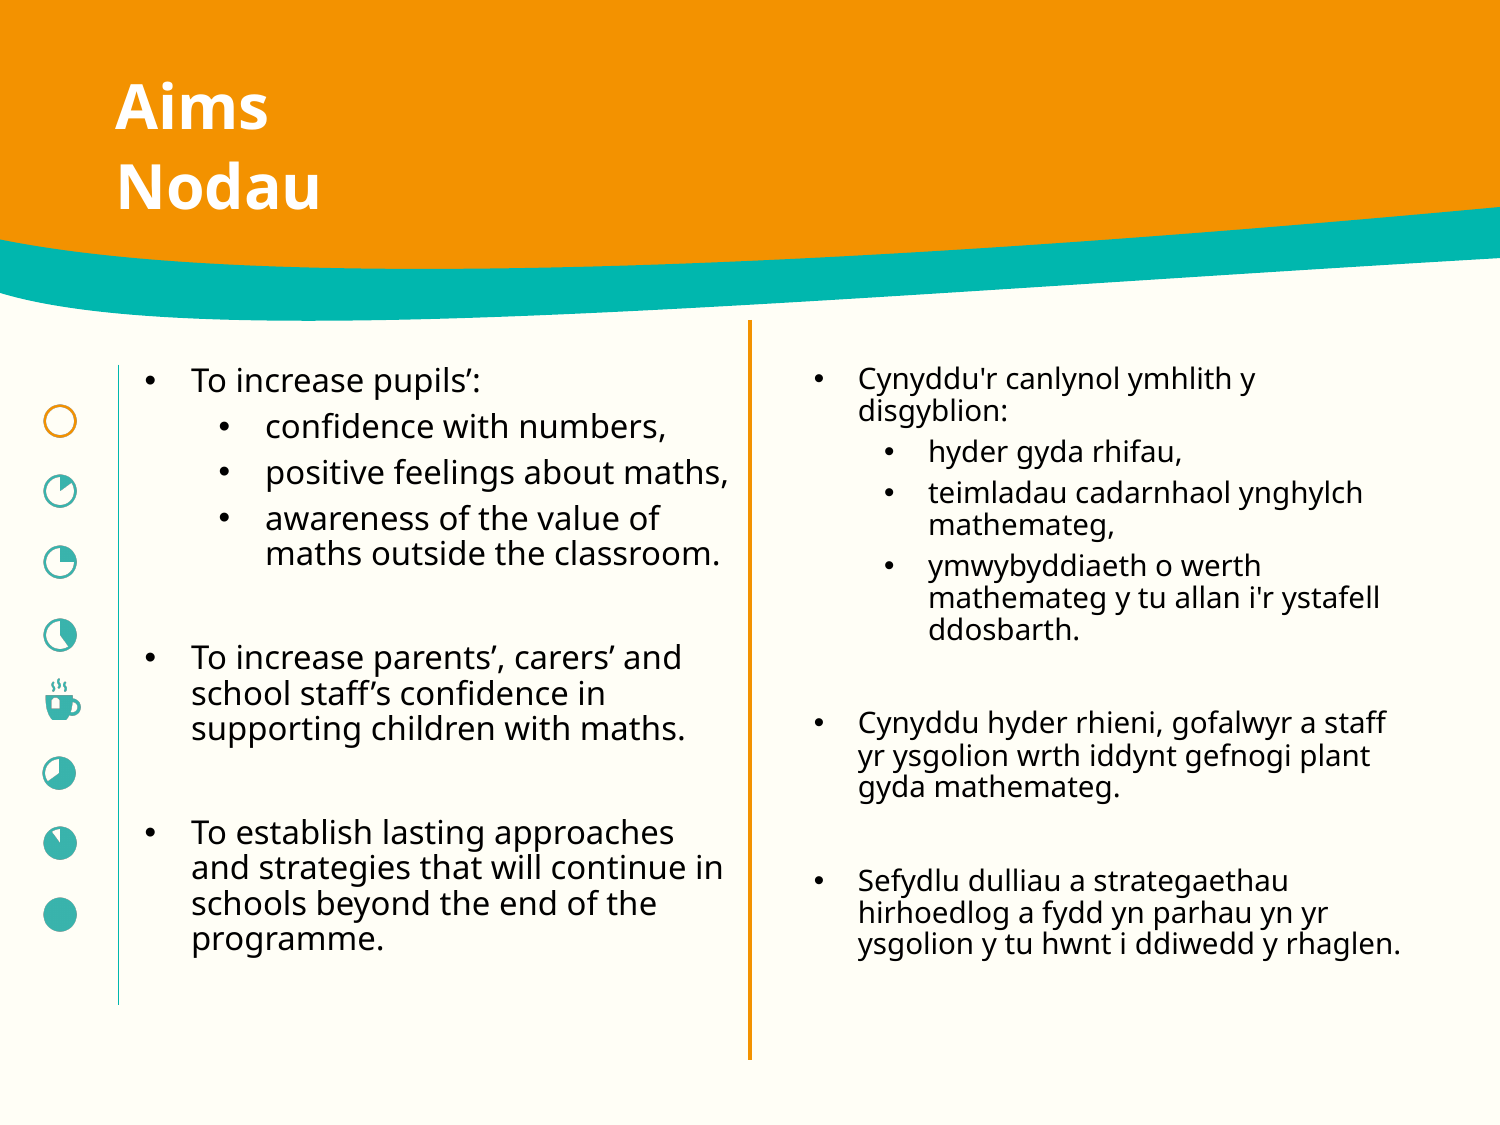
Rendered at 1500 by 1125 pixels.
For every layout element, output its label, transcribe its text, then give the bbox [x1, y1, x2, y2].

picture [39, 893, 81, 936]
list Aims Nodau [100, 67, 1411, 258]
picture [39, 614, 81, 656]
picture [39, 541, 81, 583]
picture [39, 470, 81, 512]
picture [36, 672, 90, 726]
picture [39, 822, 81, 864]
picture [38, 752, 80, 794]
picture [39, 400, 81, 442]
list To increase pupils’: confidence with numbers, positive feelings about maths, awareness of the value of maths outside the classroom. To increase parents’, carers’ and school staff’s confidence in supporting children with maths. To establish lasting approaches and strategies that will continue in schools beyond the end of the programme. [129, 356, 748, 1005]
text_box Cynyddu'r canlynol ymhlith y disgyblion: hyder gyda rhifau, teimladau cadarnhaol ynghylch mathemateg, ymwybyddiaeth o werth mathemateg y tu allan i'r ystafell ddosbarth. Cynyddu hyder rhieni, gofalwyr a staff yr ysgolion wrth iddynt gefnogi plant gyda mathemateg. Sefydlu dulliau a strategaethau hirhoedlog a fydd yn parhau yn yr ysgolion y tu hwnt i ddiwedd y rhaglen. [799, 356, 1420, 1005]
